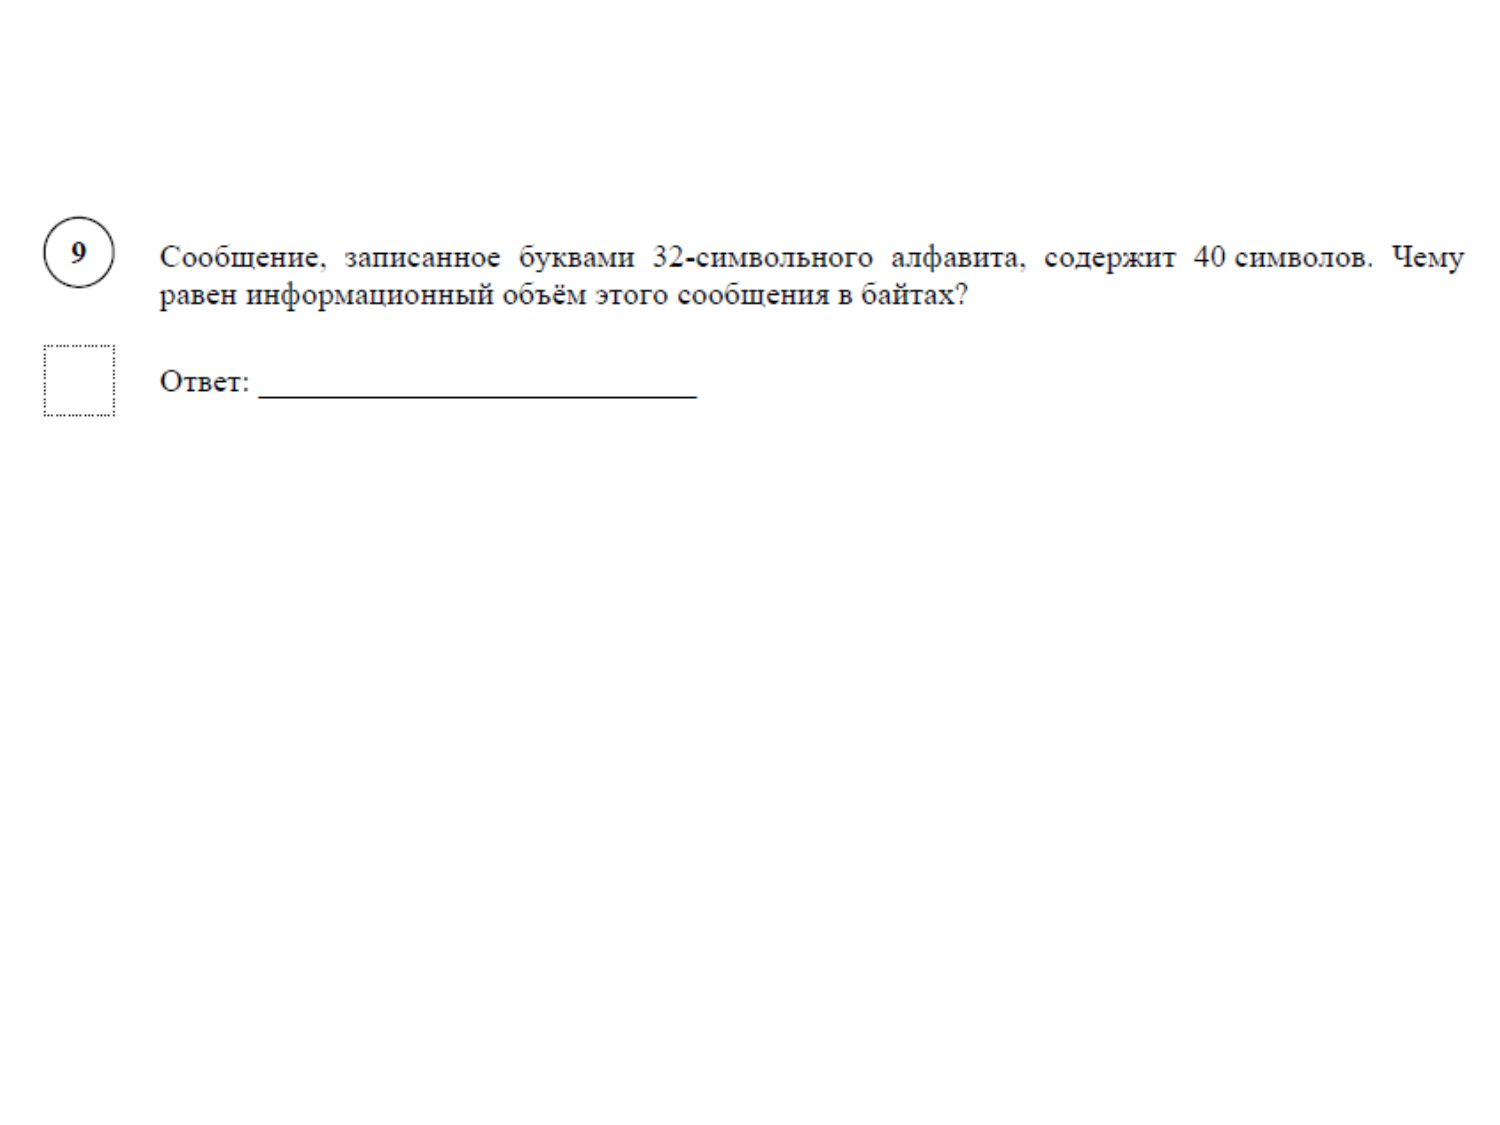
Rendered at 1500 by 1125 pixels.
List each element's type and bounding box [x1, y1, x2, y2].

picture [0, 196, 1496, 438]
